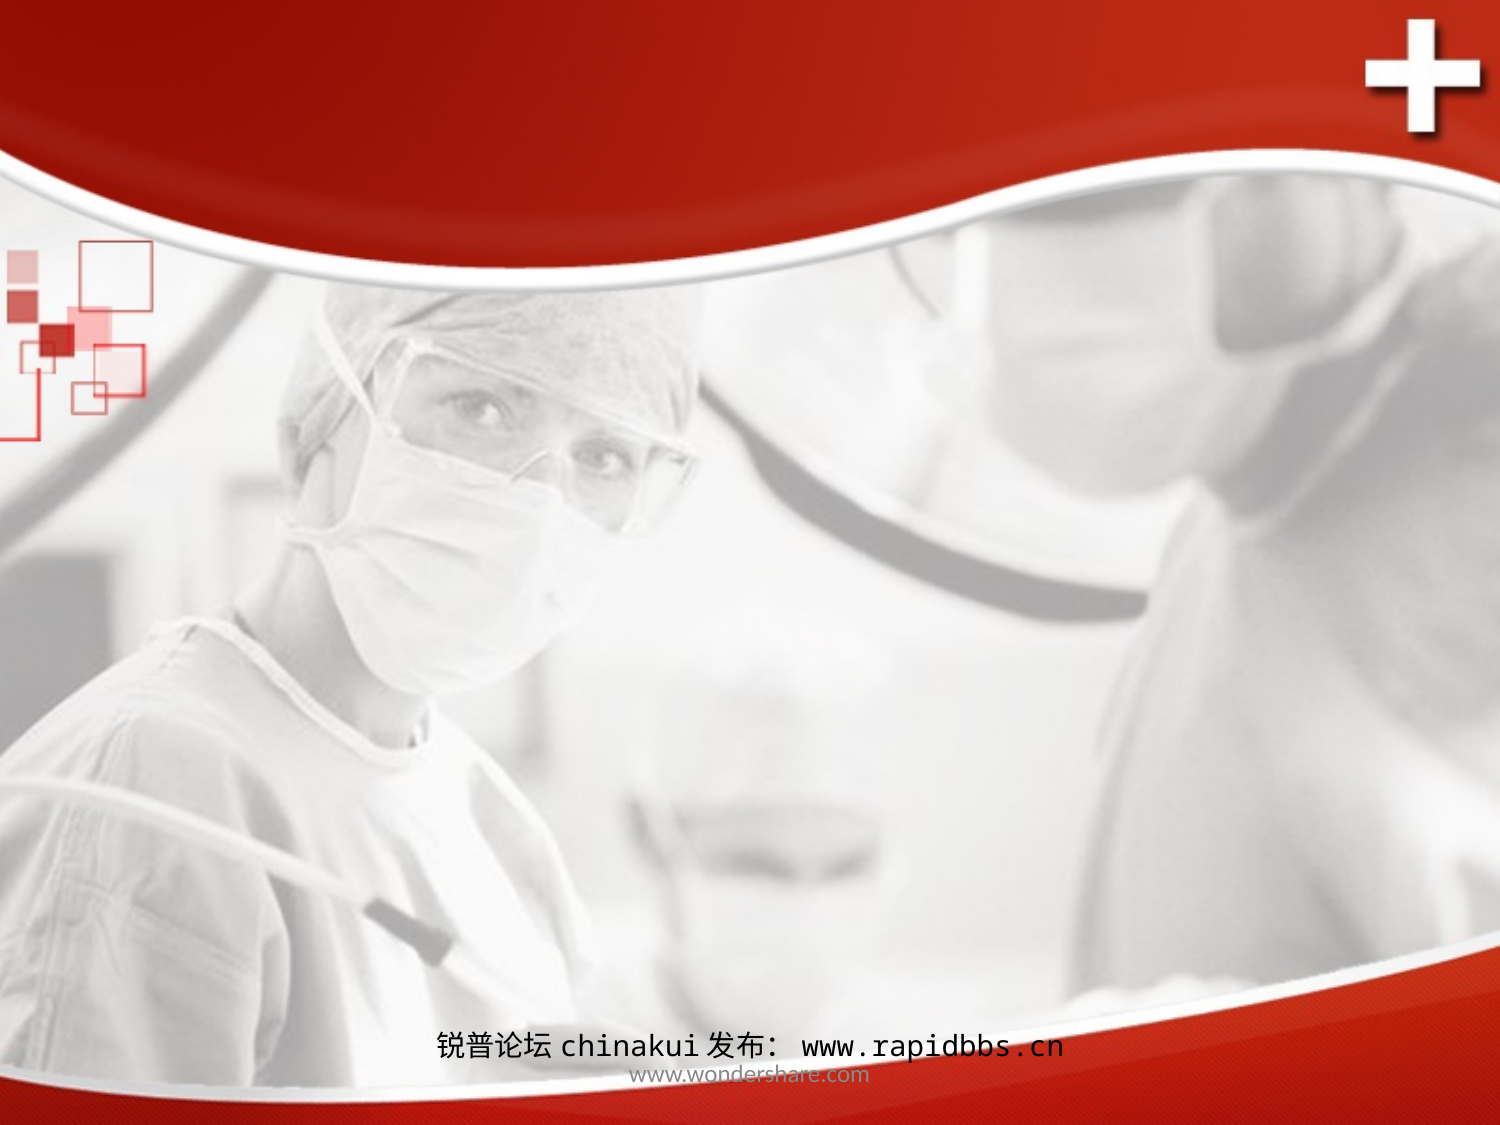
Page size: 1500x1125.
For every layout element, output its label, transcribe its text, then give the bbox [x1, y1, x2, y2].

footer www.wondershare.com [512, 1070, 988, 1103]
text_box 锐普论坛chinakui发布：www.rapidbbs.cn [286, 1019, 1214, 1070]
picture [0, 0, 1500, 1125]
